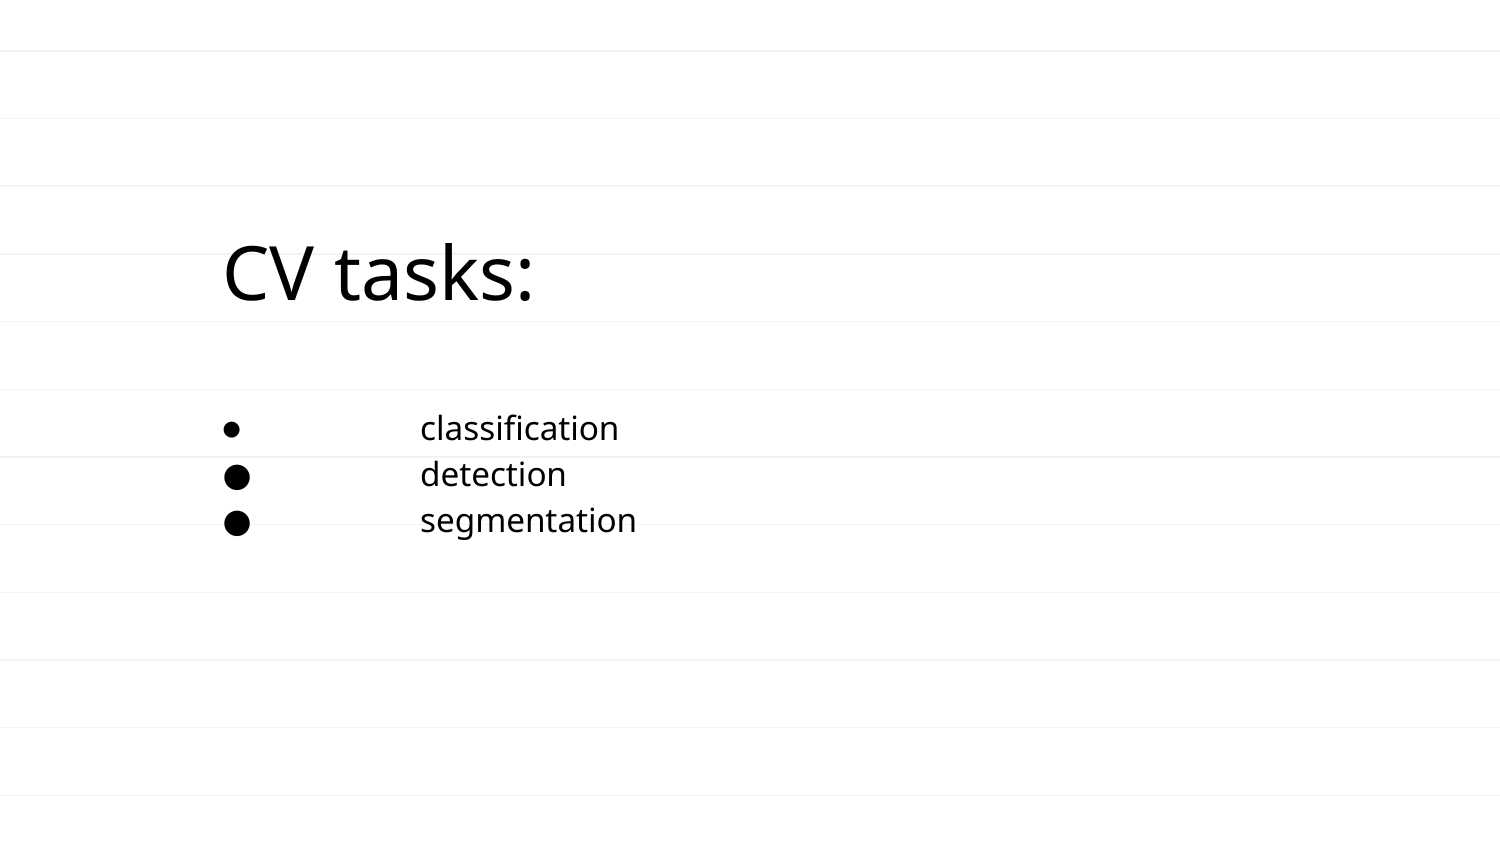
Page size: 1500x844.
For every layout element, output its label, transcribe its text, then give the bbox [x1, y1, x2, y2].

list CV tasks: classification detection segmentation [180, 171, 1175, 672]
